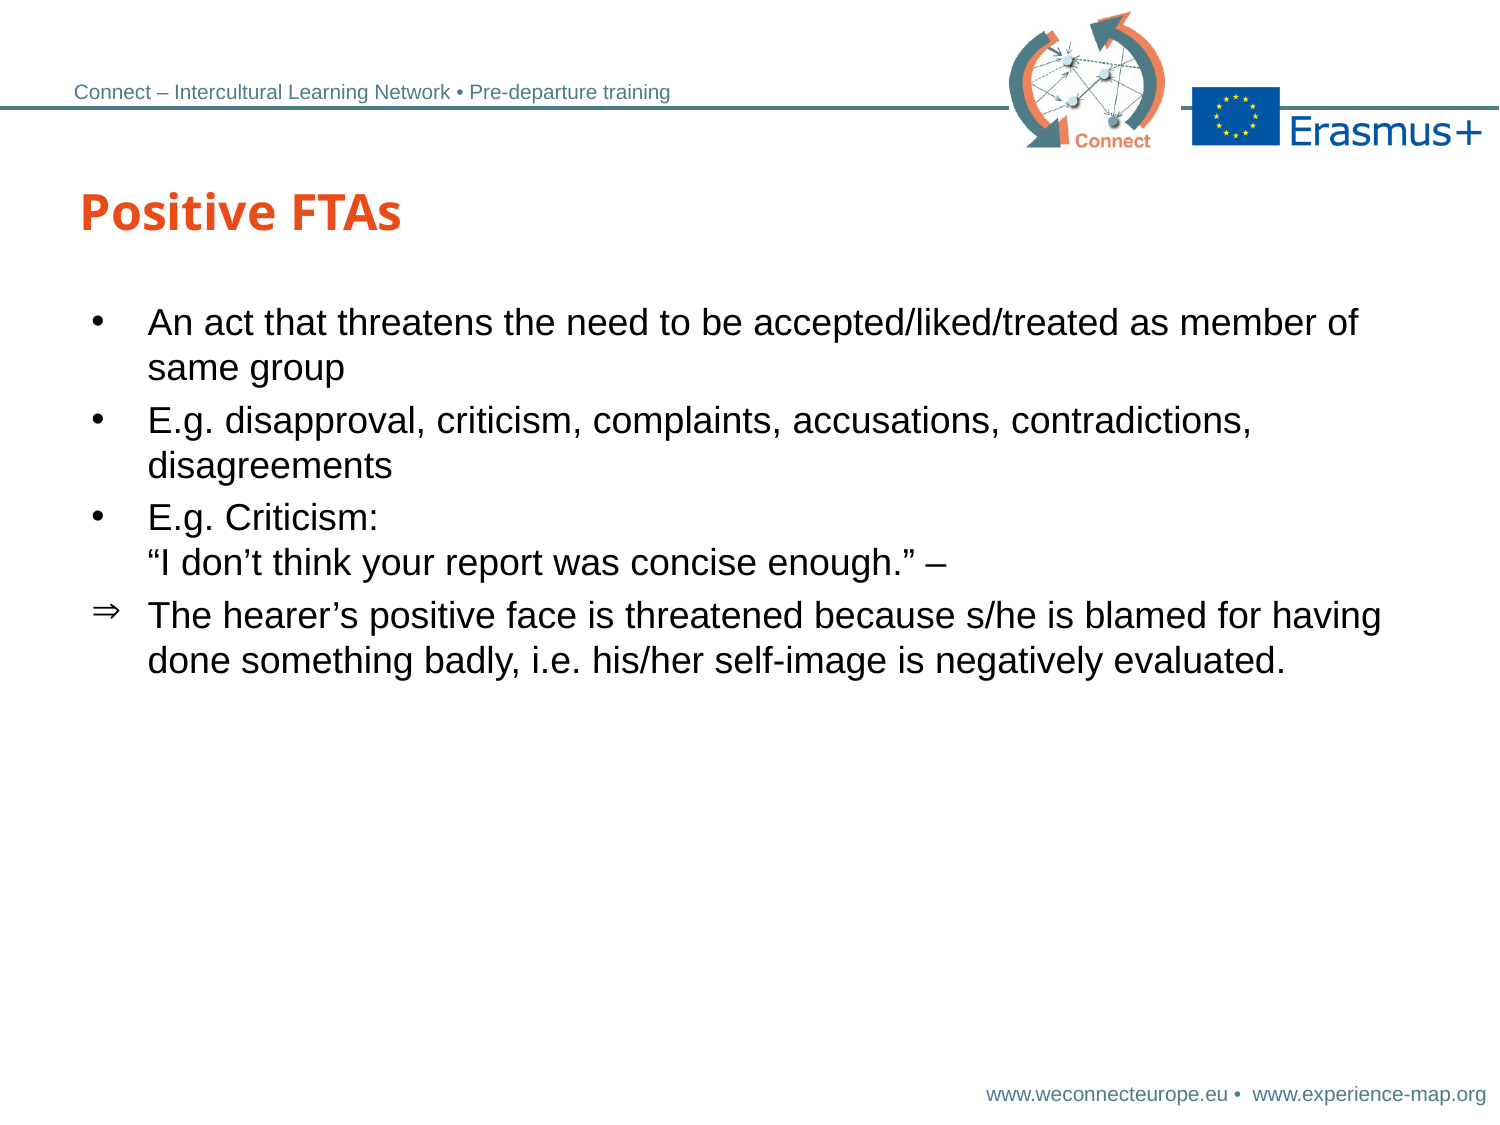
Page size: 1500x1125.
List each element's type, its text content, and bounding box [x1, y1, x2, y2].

picture [1009, 11, 1498, 162]
title Positive FTAs [64, 172, 1415, 361]
list An act that threatens the need to be accepted/liked/treated as member of same group E.g. disapproval, criticism, complaints, accusations, contradictions, disagreements E.g. Criticism: “I don’t think your report was concise enough.” – The hearer’s positive face is threatened because s/he is blamed for having done something badly, i.e. his/her self-image is negatively evaluated. [76, 290, 1427, 1034]
